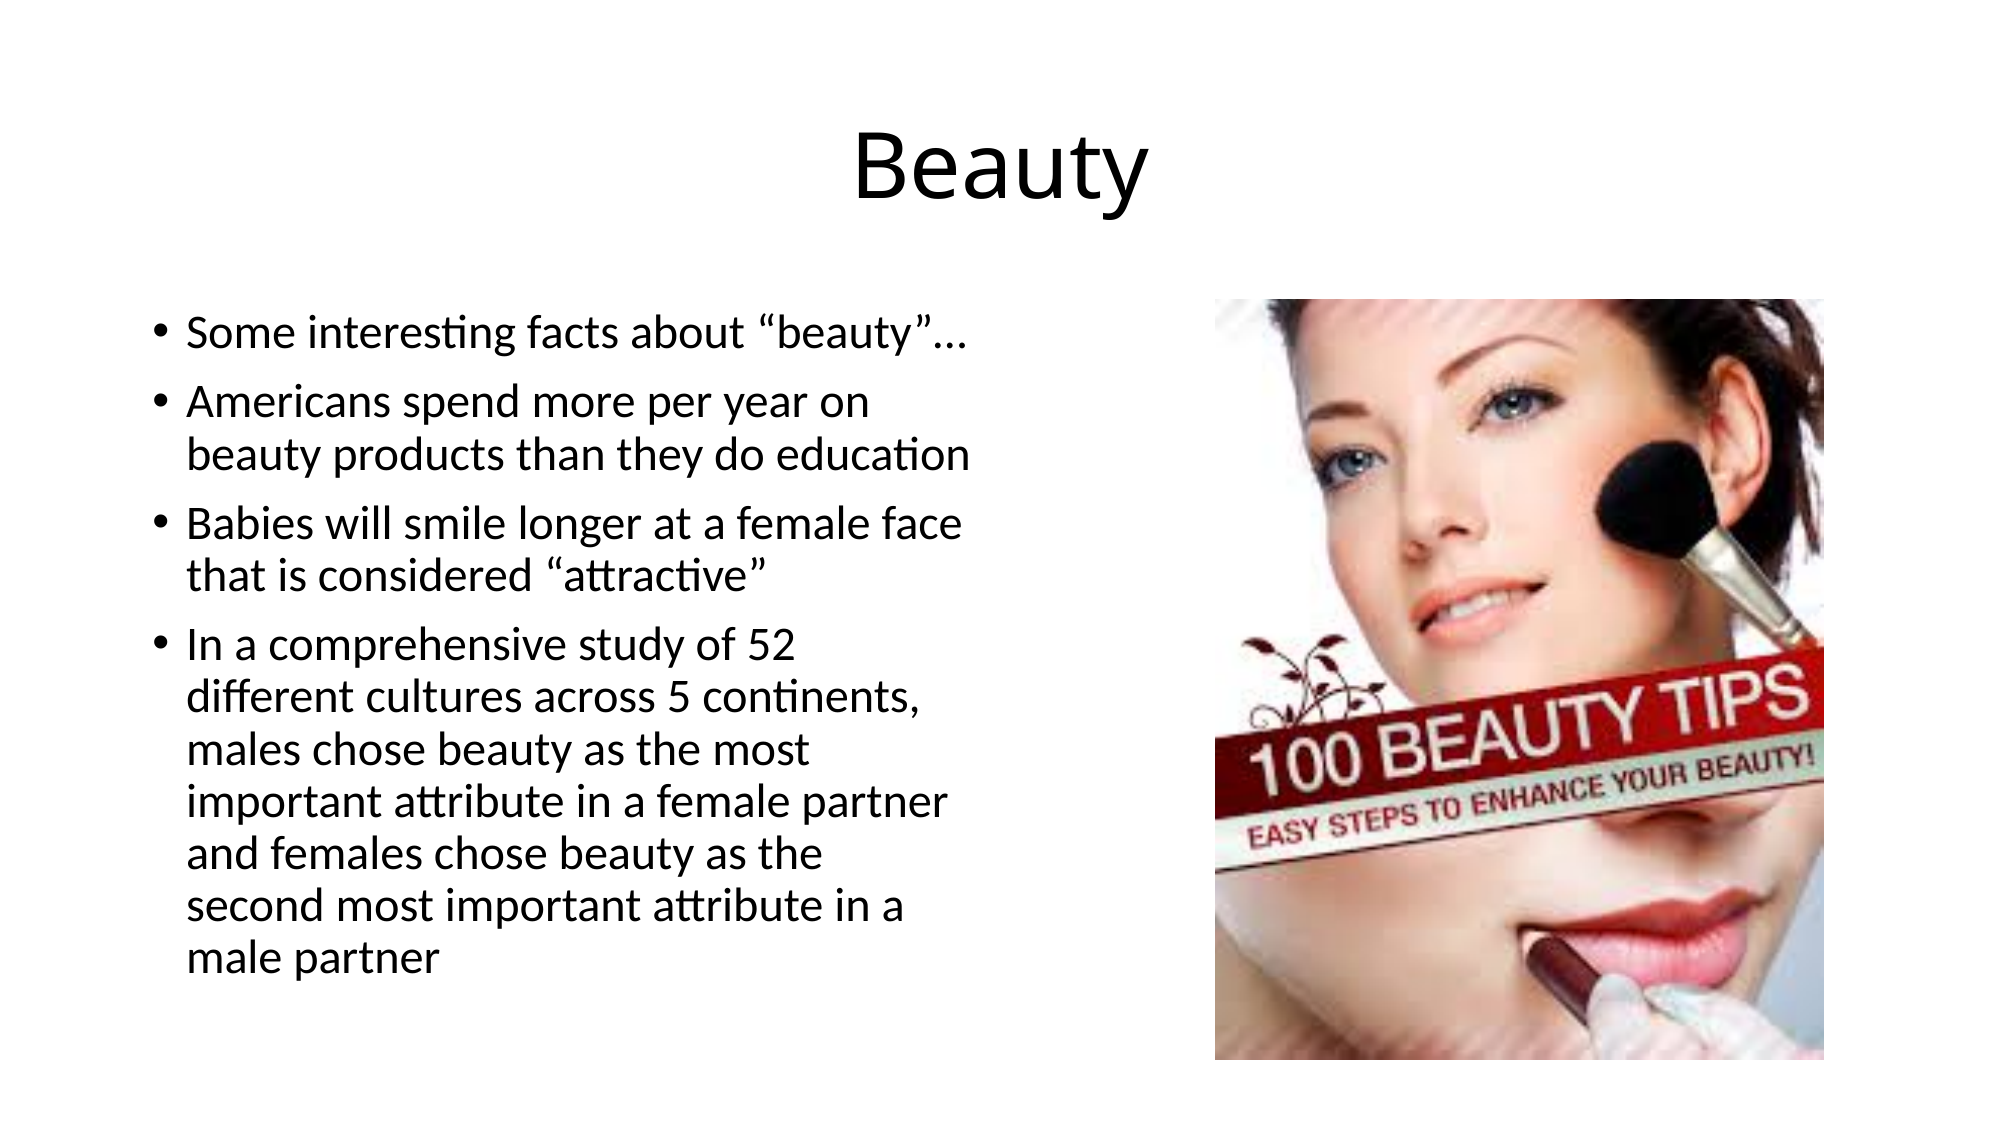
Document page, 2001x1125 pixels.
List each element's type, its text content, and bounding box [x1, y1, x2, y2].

title Beauty [137, 59, 1863, 278]
picture [1215, 299, 1824, 1060]
list Some interesting facts about “beauty”… Americans spend more per year on beauty products than they do education Babies will smile longer at a female face that is considered “attractive” In a comprehensive study of 52 different cultures across 5 continents, males chose beauty as the most important attribute in a female partner and females chose beauty as the second most important attribute in a male partner [137, 299, 988, 1076]
